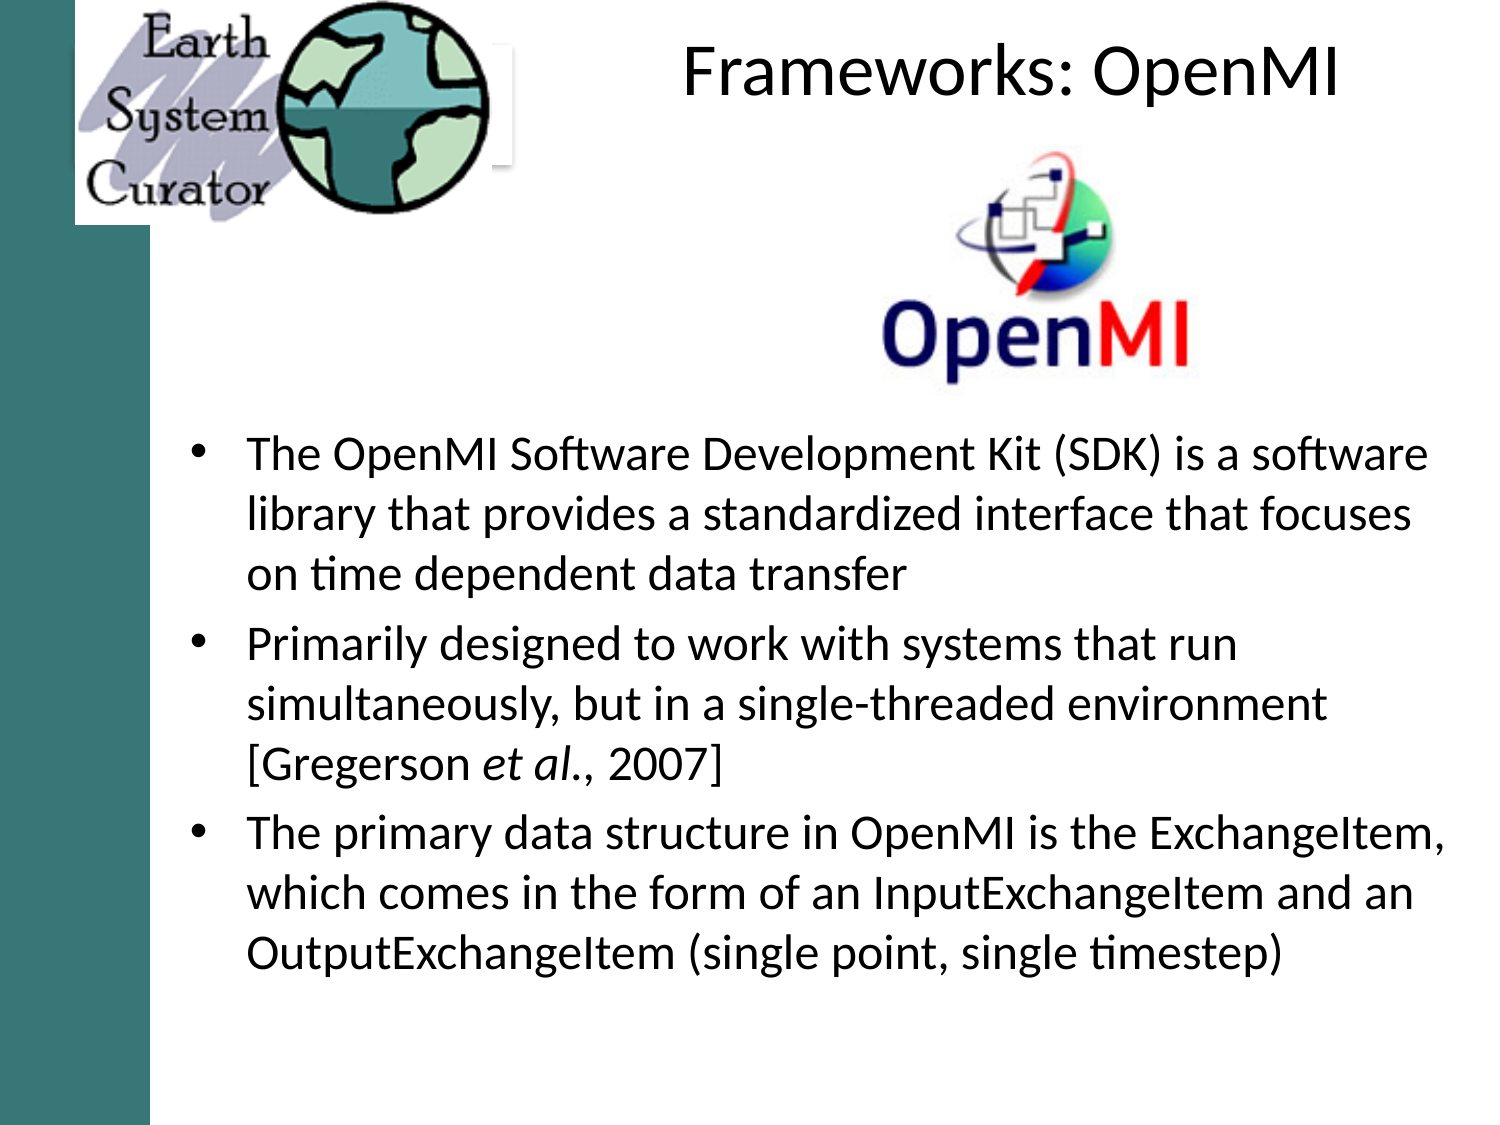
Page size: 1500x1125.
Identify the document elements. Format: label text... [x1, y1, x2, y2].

list The OpenMI Software Development Kit (SDK) is a software library that provides a standardized interface that focuses on time dependent data transfer Primarily designed to work with systems that run simultaneously, but in a single-threaded environment [Gregerson et al., 2007] The primary data structure in OpenMI is the ExchangeItem, which comes in the form of an InputExchangeItem and an OutputExchangeItem (single point, single timestep) [174, 412, 1476, 1101]
title Frameworks: OpenMI [599, 12, 1426, 118]
picture [833, 128, 1251, 401]
picture [75, 0, 492, 225]
